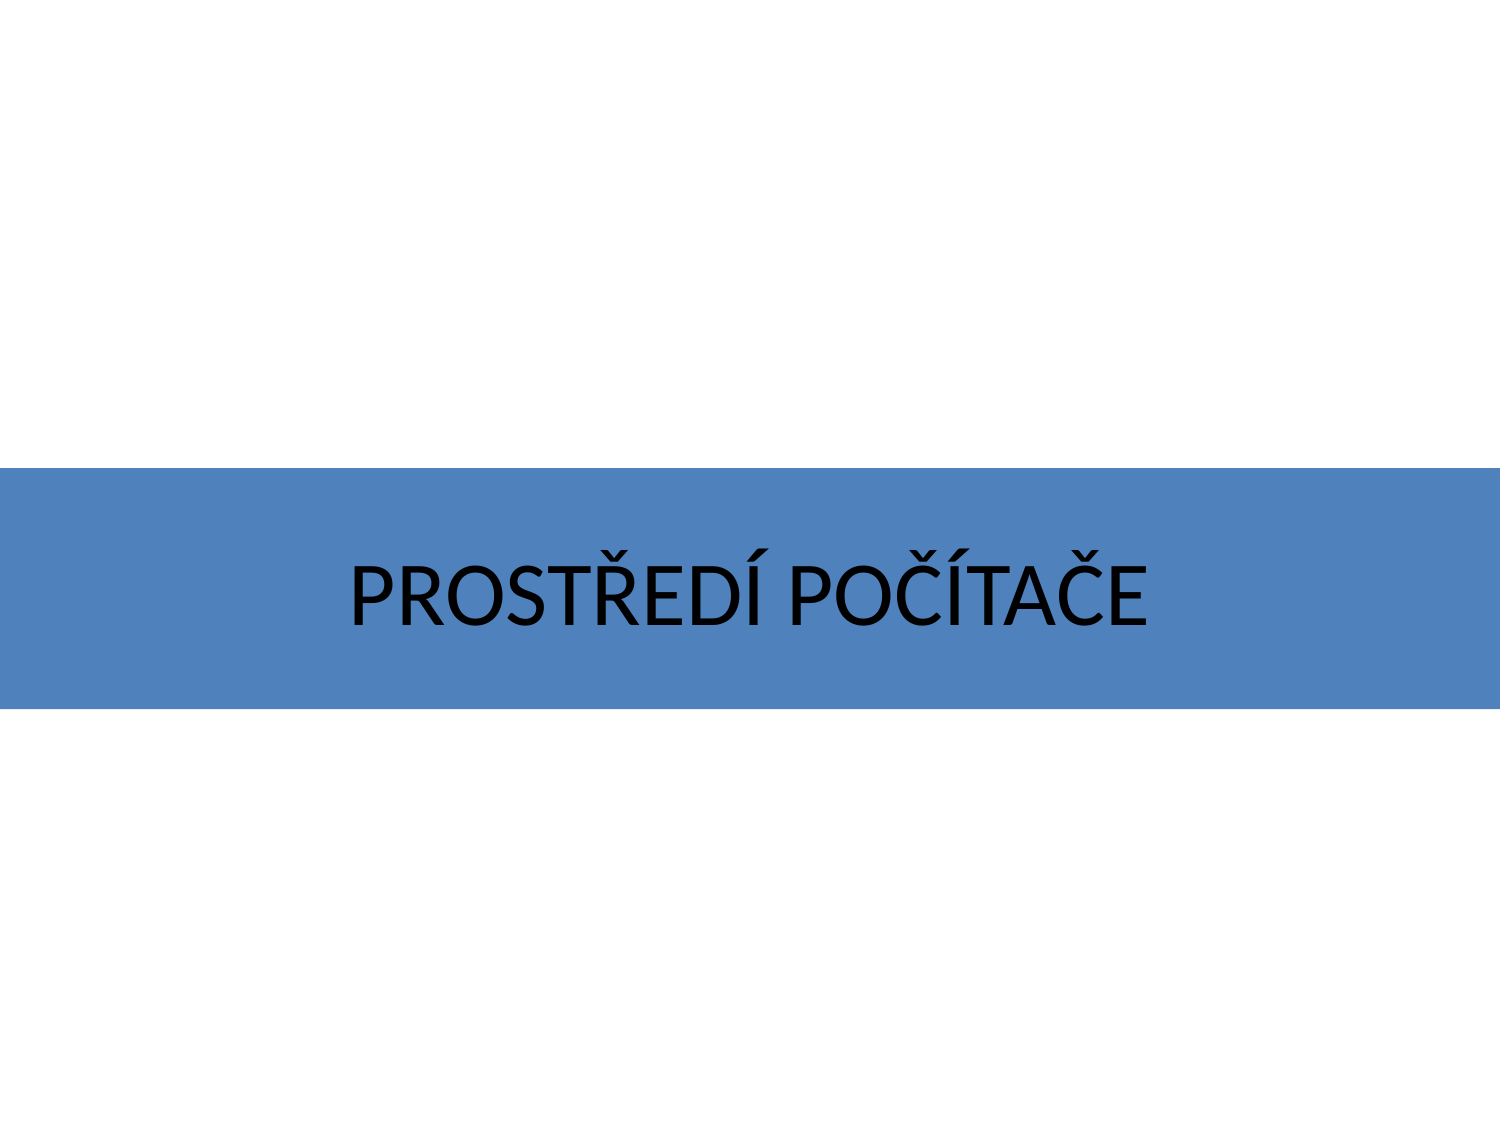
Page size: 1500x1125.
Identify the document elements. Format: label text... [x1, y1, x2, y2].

title PROSTŘEDÍ POČÍTAČE [0, 468, 1500, 710]
